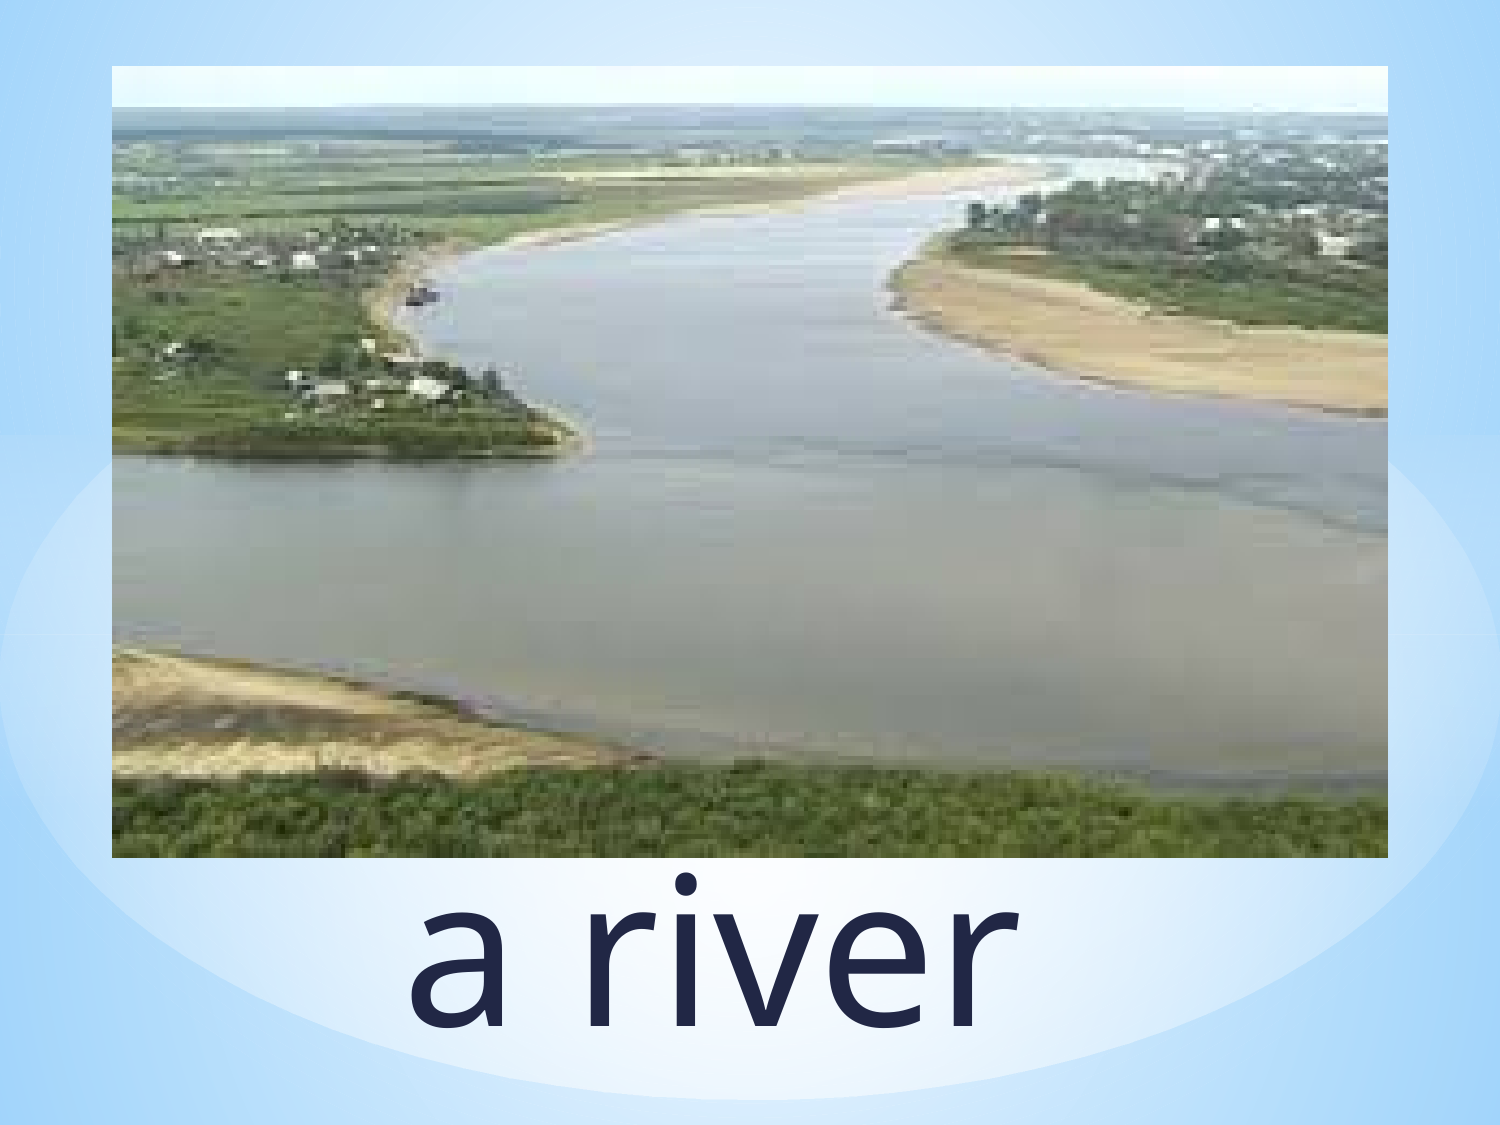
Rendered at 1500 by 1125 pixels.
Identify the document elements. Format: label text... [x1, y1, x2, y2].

picture [111, 66, 1389, 858]
subtitle a river [225, 866, 1275, 1024]
